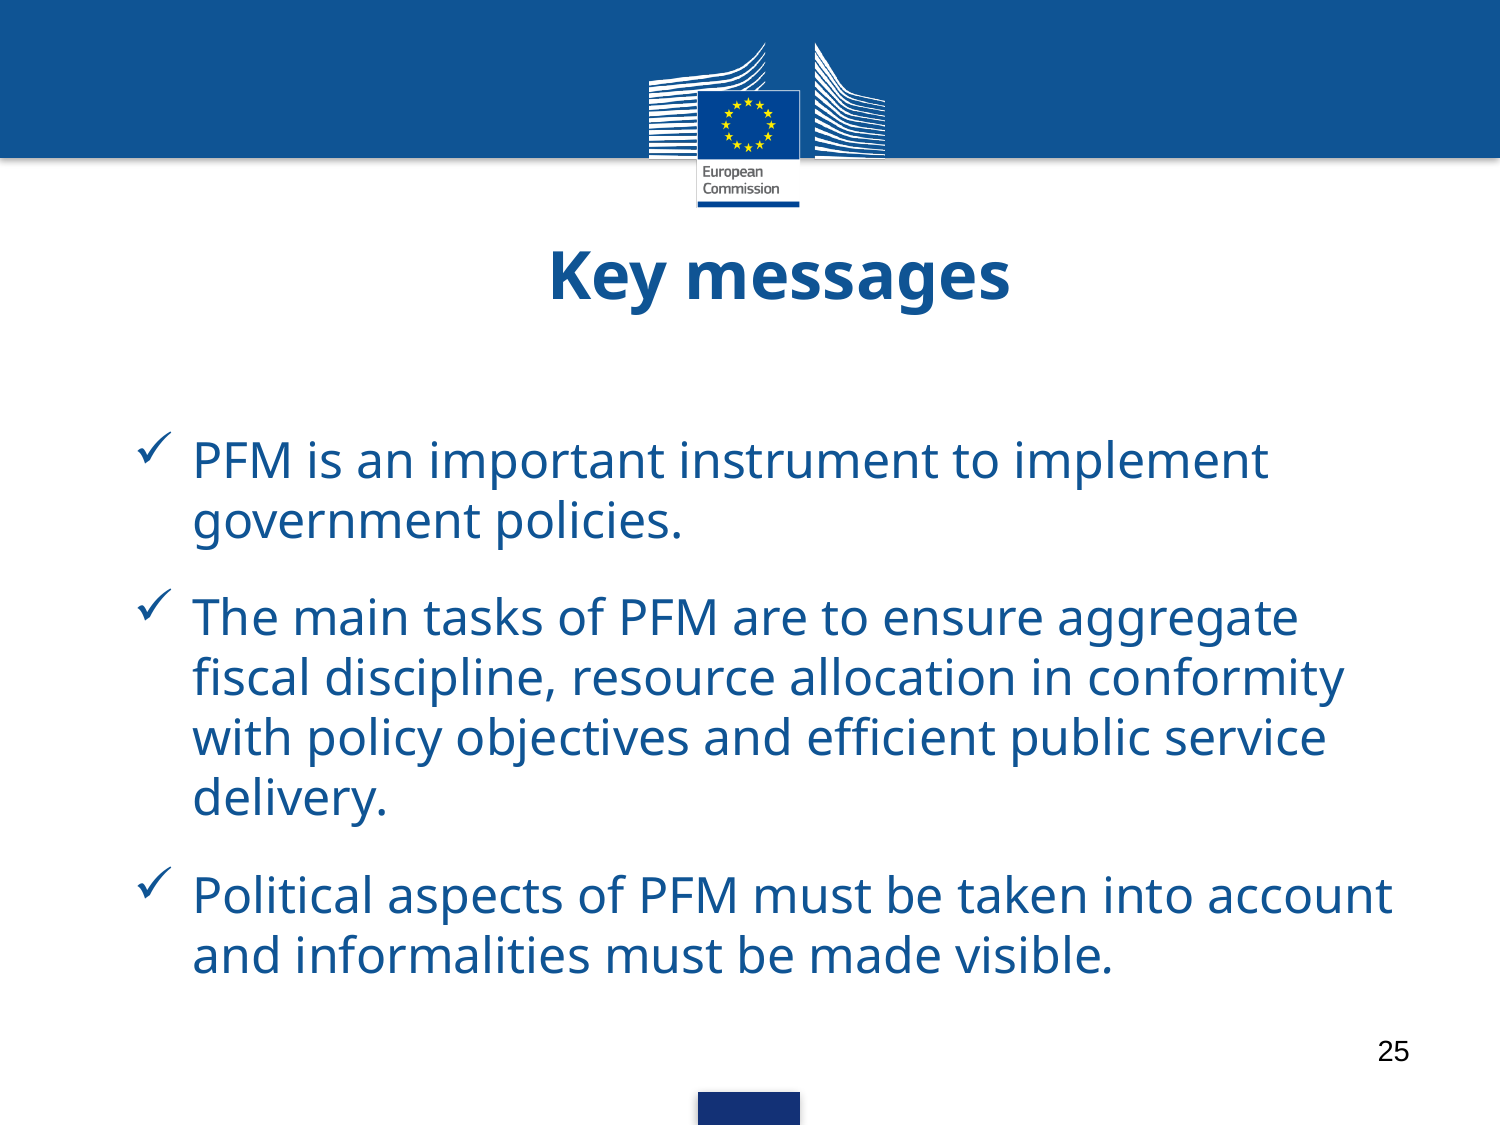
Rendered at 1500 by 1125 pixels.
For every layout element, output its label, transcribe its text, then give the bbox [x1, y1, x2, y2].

picture [649, 42, 885, 207]
list PFM is an important instrument to implement government policies. The main tasks of PFM are to ensure aggregate fiscal discipline, resource allocation in conformity with policy objectives and efficient public service delivery. Political aspects of PFM must be taken into account and informalities must be made visible. [74, 420, 1426, 1000]
title Key messages [0, 207, 1500, 339]
slide_number 25 [1074, 1024, 1426, 1103]
